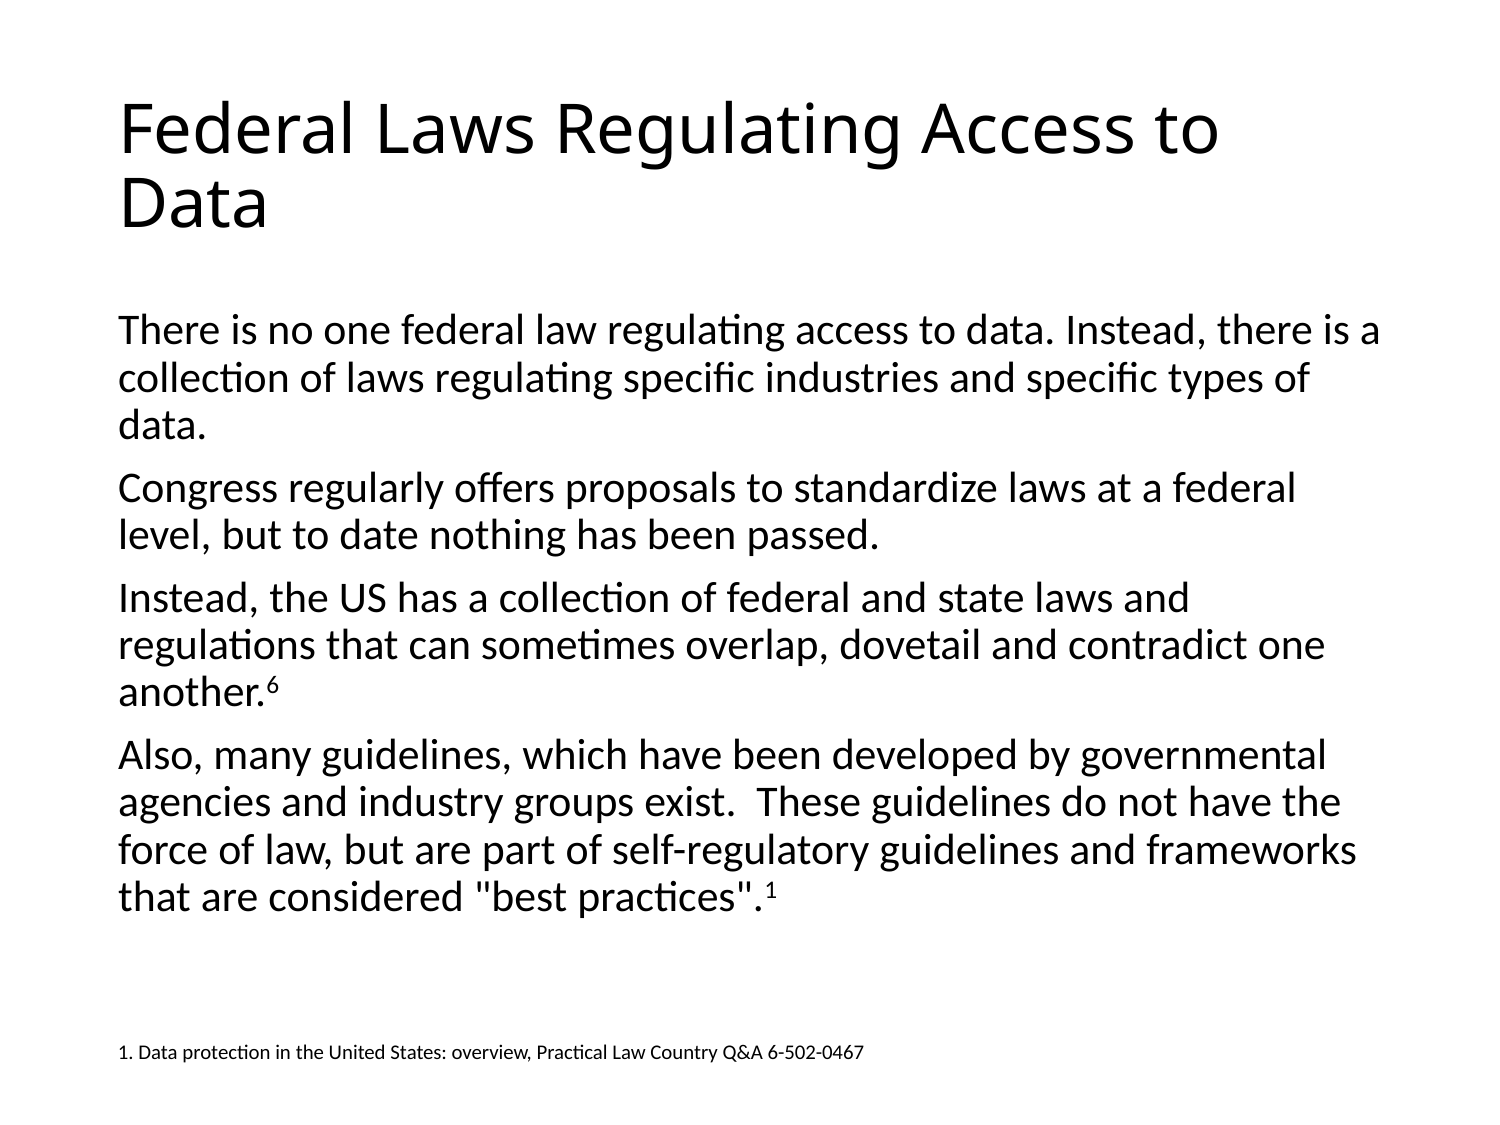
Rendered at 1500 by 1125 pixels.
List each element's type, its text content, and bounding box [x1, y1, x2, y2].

list There is no one federal law regulating access to data. Instead, there is a collection of laws regulating specific industries and specific types of data. Congress regularly offers proposals to standardize laws at a federal level, but to date nothing has been passed. Instead, the US has a collection of federal and state laws and regulations that can sometimes overlap, dovetail and contradict one another.6 Also, many guidelines, which have been developed by governmental agencies and industry groups exist. These guidelines do not have the force of law, but are part of self-regulatory guidelines and frameworks that are considered "best practices".1 [102, 299, 1398, 958]
title Federal Laws Regulating Access to Data [102, 59, 1398, 278]
text_box 1. Data protection in the United States: overview, Practical Law Country Q&A 6-502-0467 [103, 1031, 1422, 1097]
